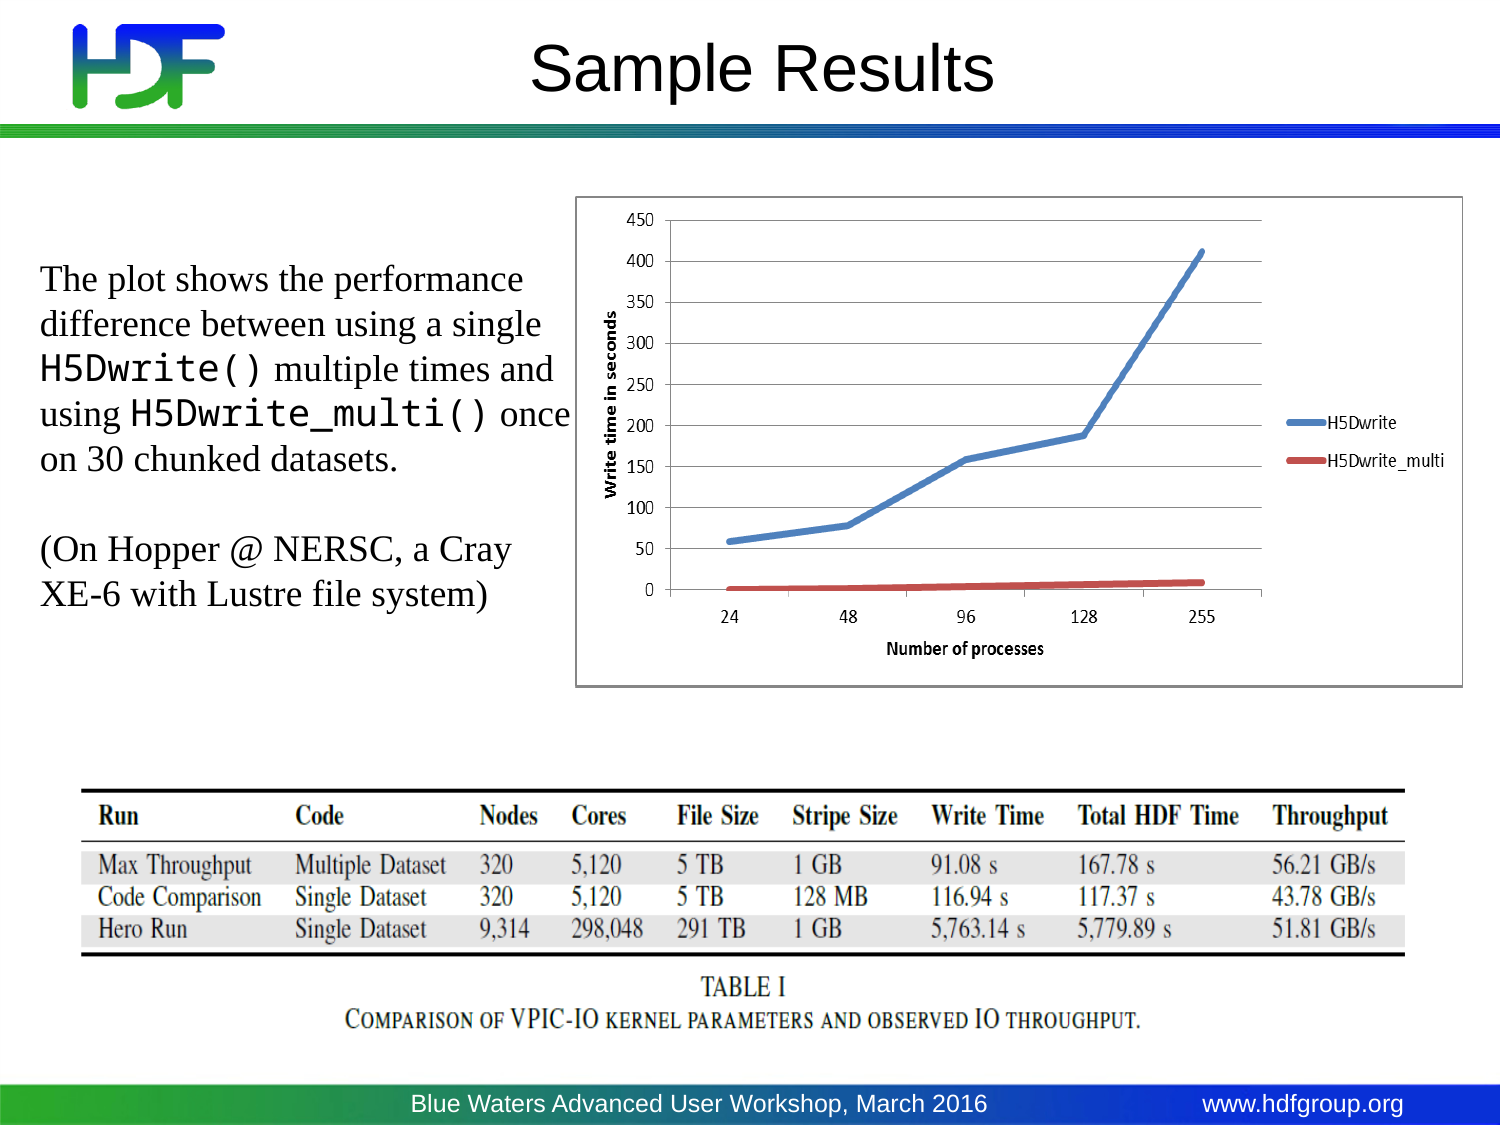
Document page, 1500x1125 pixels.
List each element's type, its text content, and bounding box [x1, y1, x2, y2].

text_box The plot shows the performance difference between using a single H5Dwrite() multiple times and using H5Dwrite_multi() once on 30 chunked datasets. (On Hopper @ NERSC, a Cray XE-6 with Lustre file system) [24, 246, 569, 621]
footer Blue Waters Advanced User Workshop, March 2016 [374, 1087, 1026, 1125]
picture [0, 0, 1500, 1125]
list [574, 196, 1463, 688]
title Sample Results [187, 24, 1338, 113]
